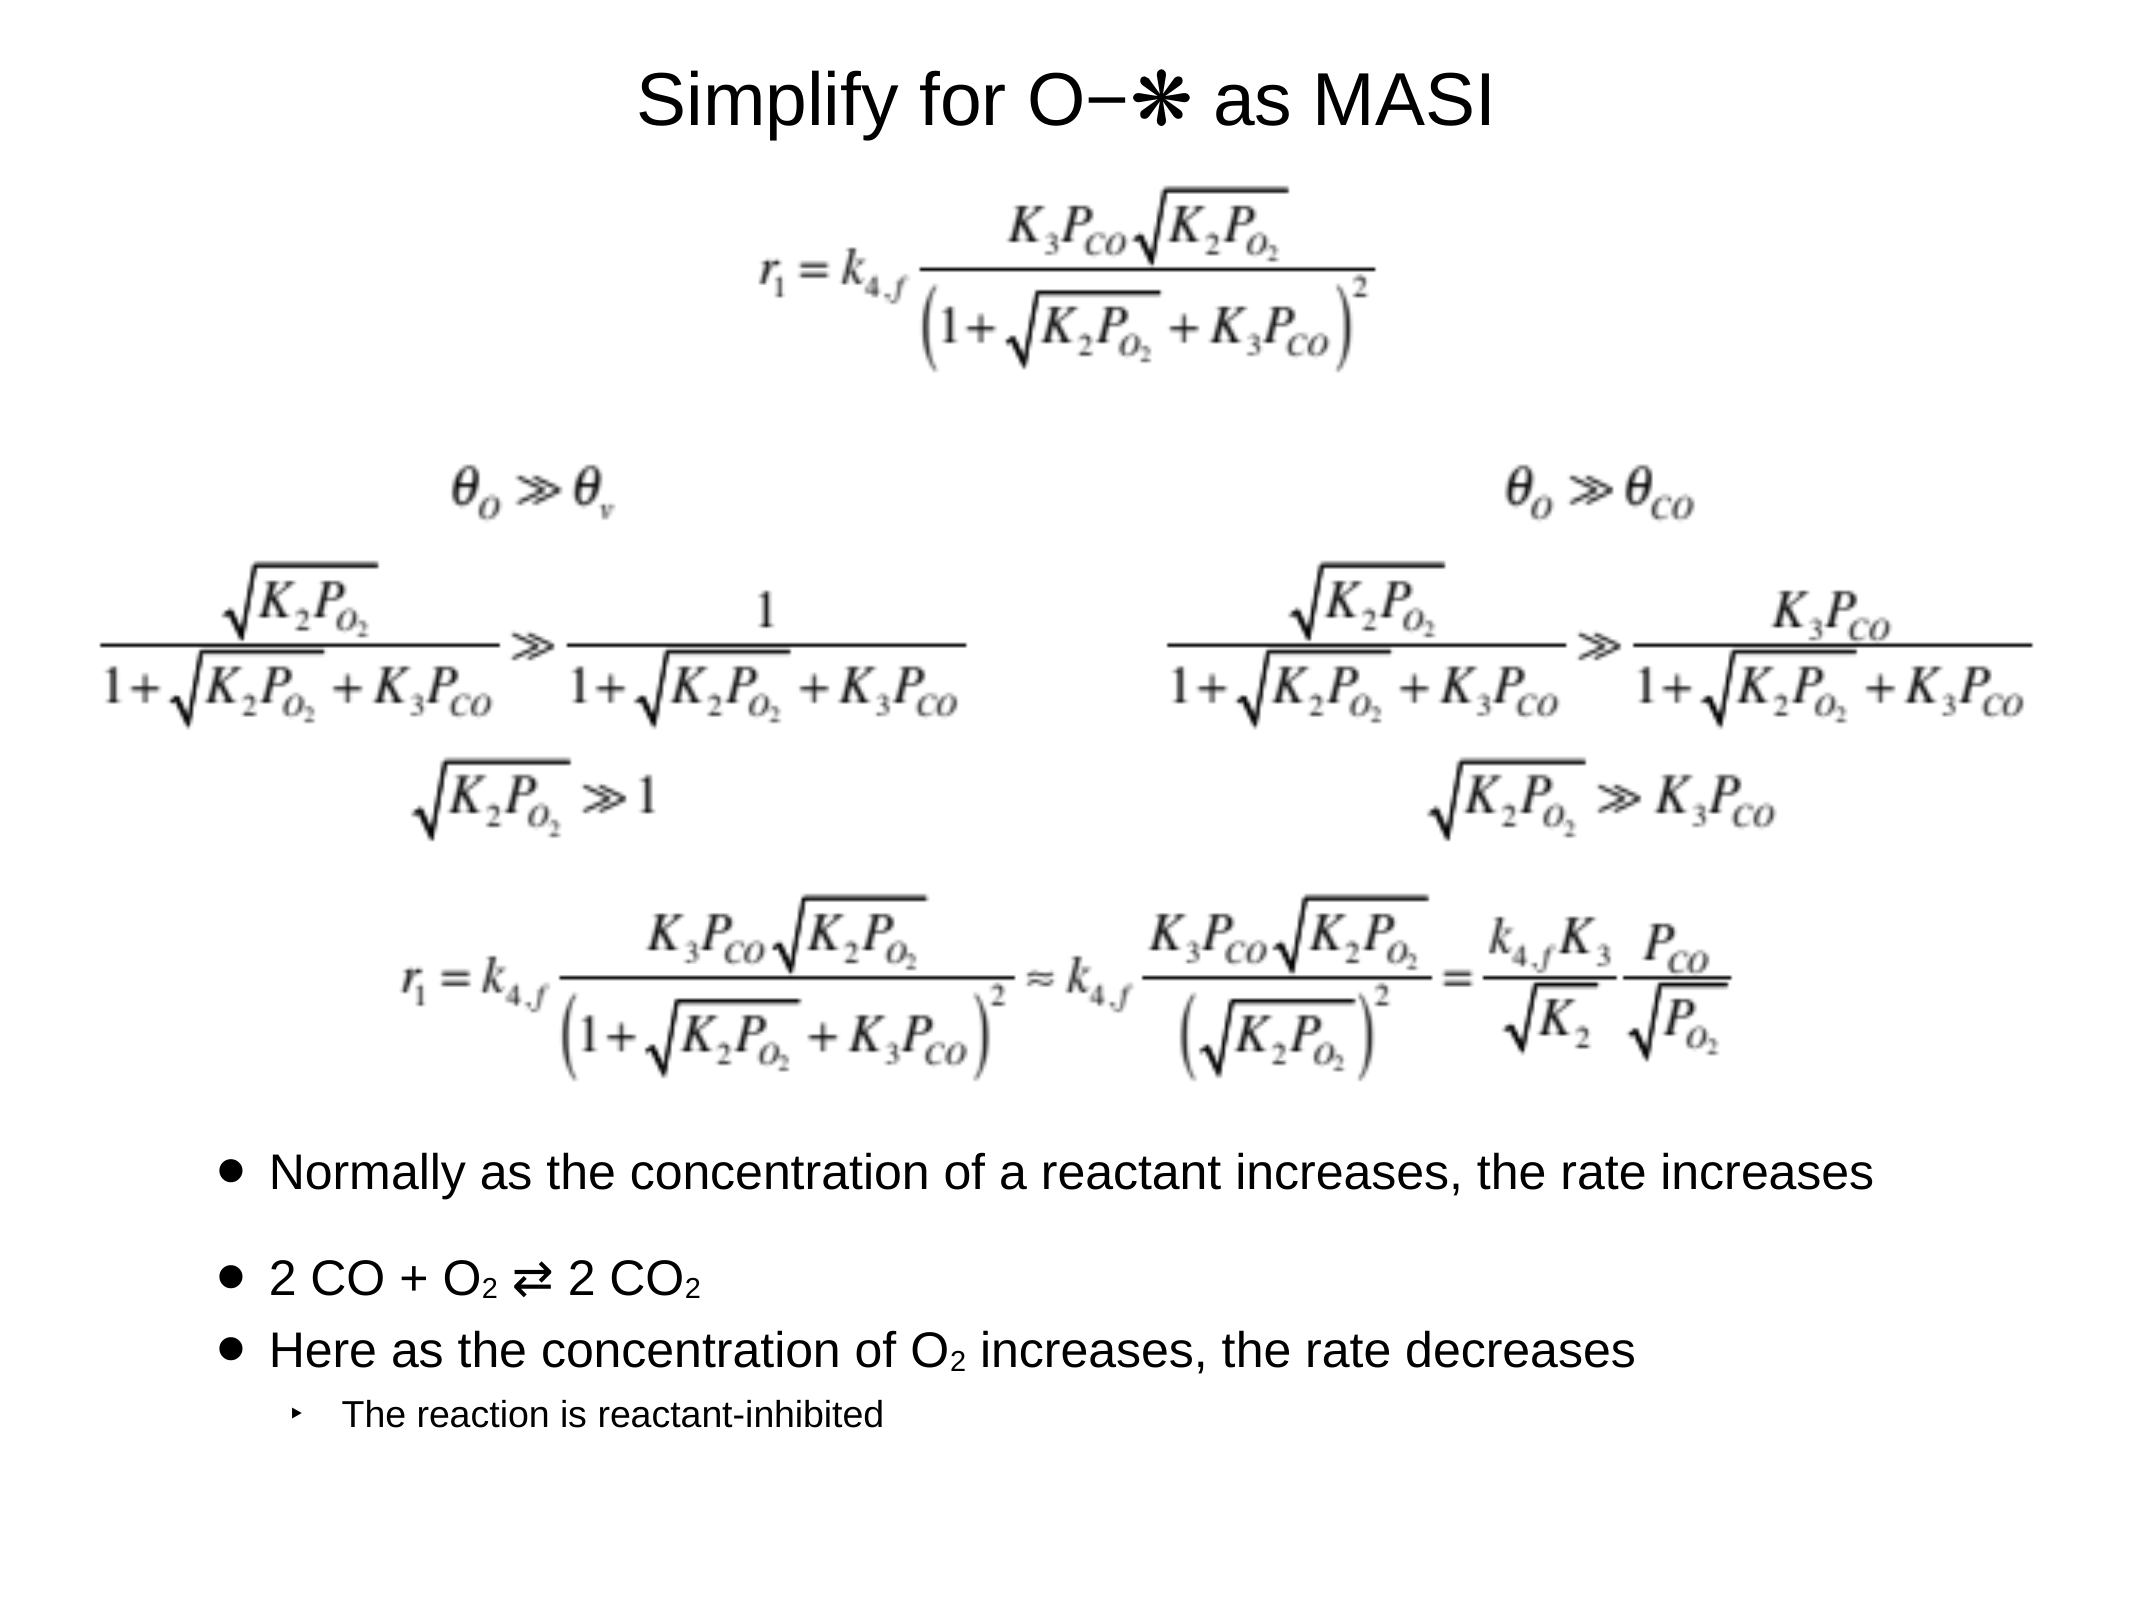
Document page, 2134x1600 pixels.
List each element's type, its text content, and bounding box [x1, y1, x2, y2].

picture [1162, 555, 2037, 734]
picture [395, 889, 1736, 1089]
picture [447, 455, 617, 524]
picture [1499, 455, 1699, 524]
title Simplify for O−❋ as MASI [208, 41, 1925, 250]
picture [753, 180, 1380, 380]
picture [95, 555, 971, 734]
list Normally as the concentration of a reactant increases, the rate increases 2 CO + O2 ⇄ 2 CO2 Here as the concentration of O2 increases, the rate decreases The reaction is reactant-inhibited [208, 1131, 1925, 1463]
picture [405, 751, 660, 845]
picture [1422, 751, 1778, 845]
